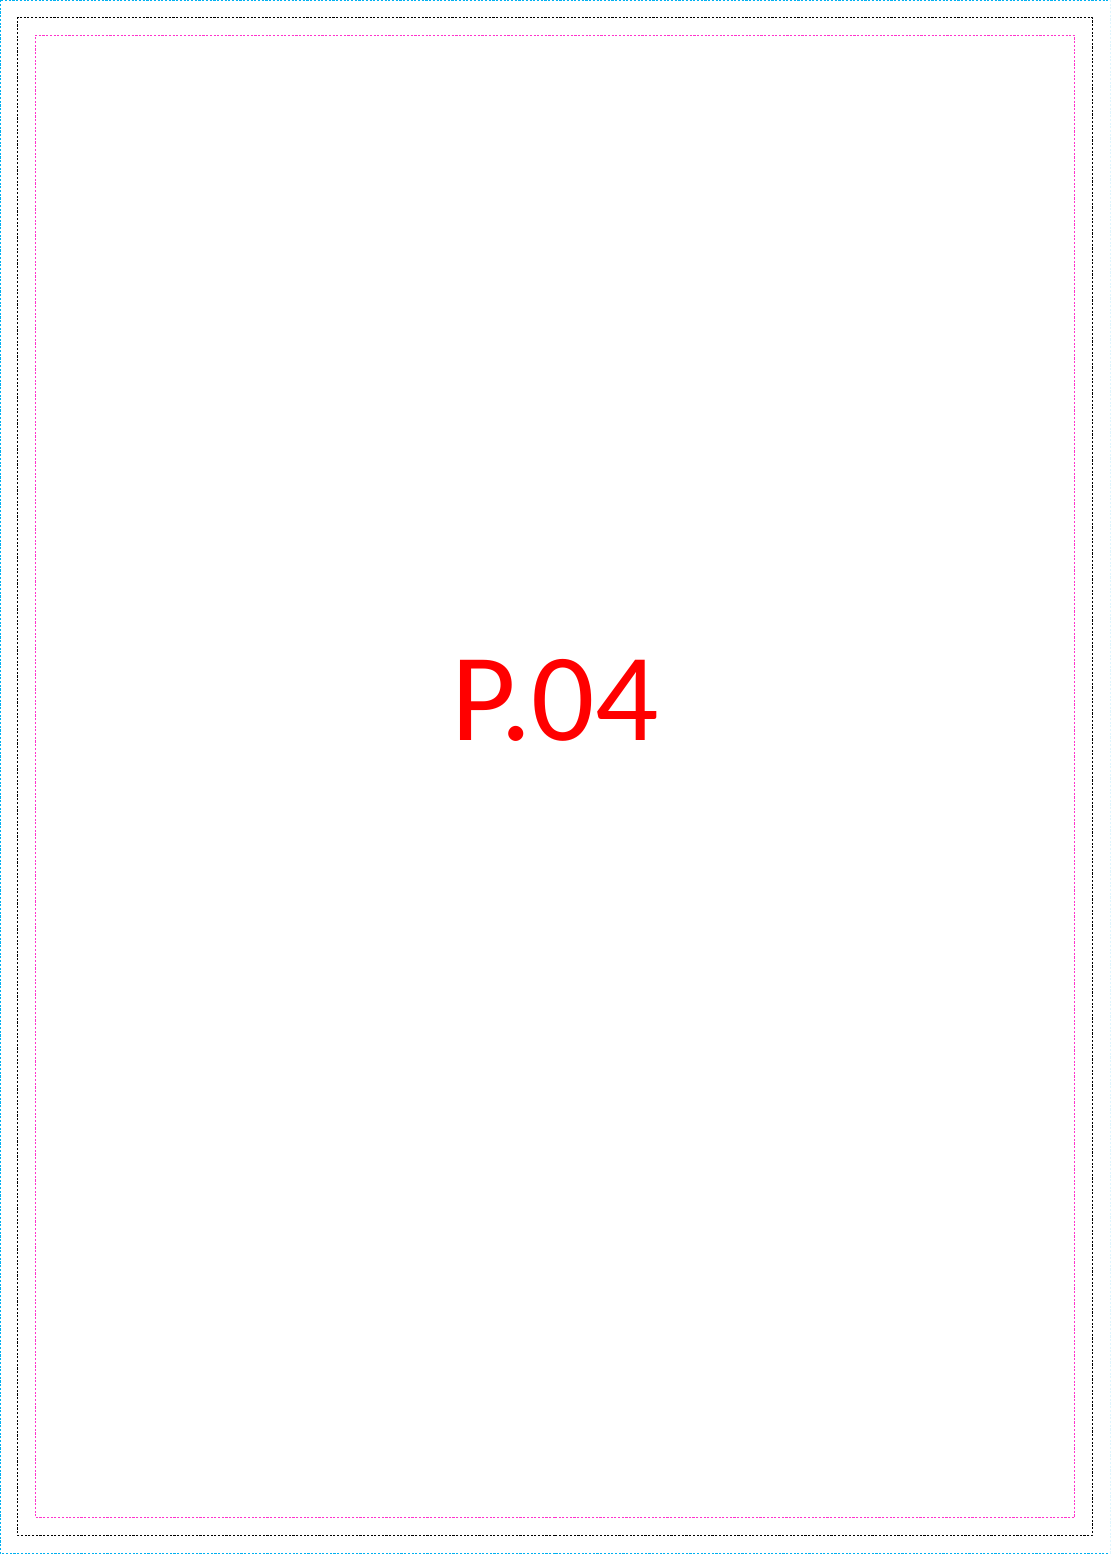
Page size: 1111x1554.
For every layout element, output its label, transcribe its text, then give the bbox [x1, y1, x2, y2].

text_box P.04 [242, 608, 868, 773]
